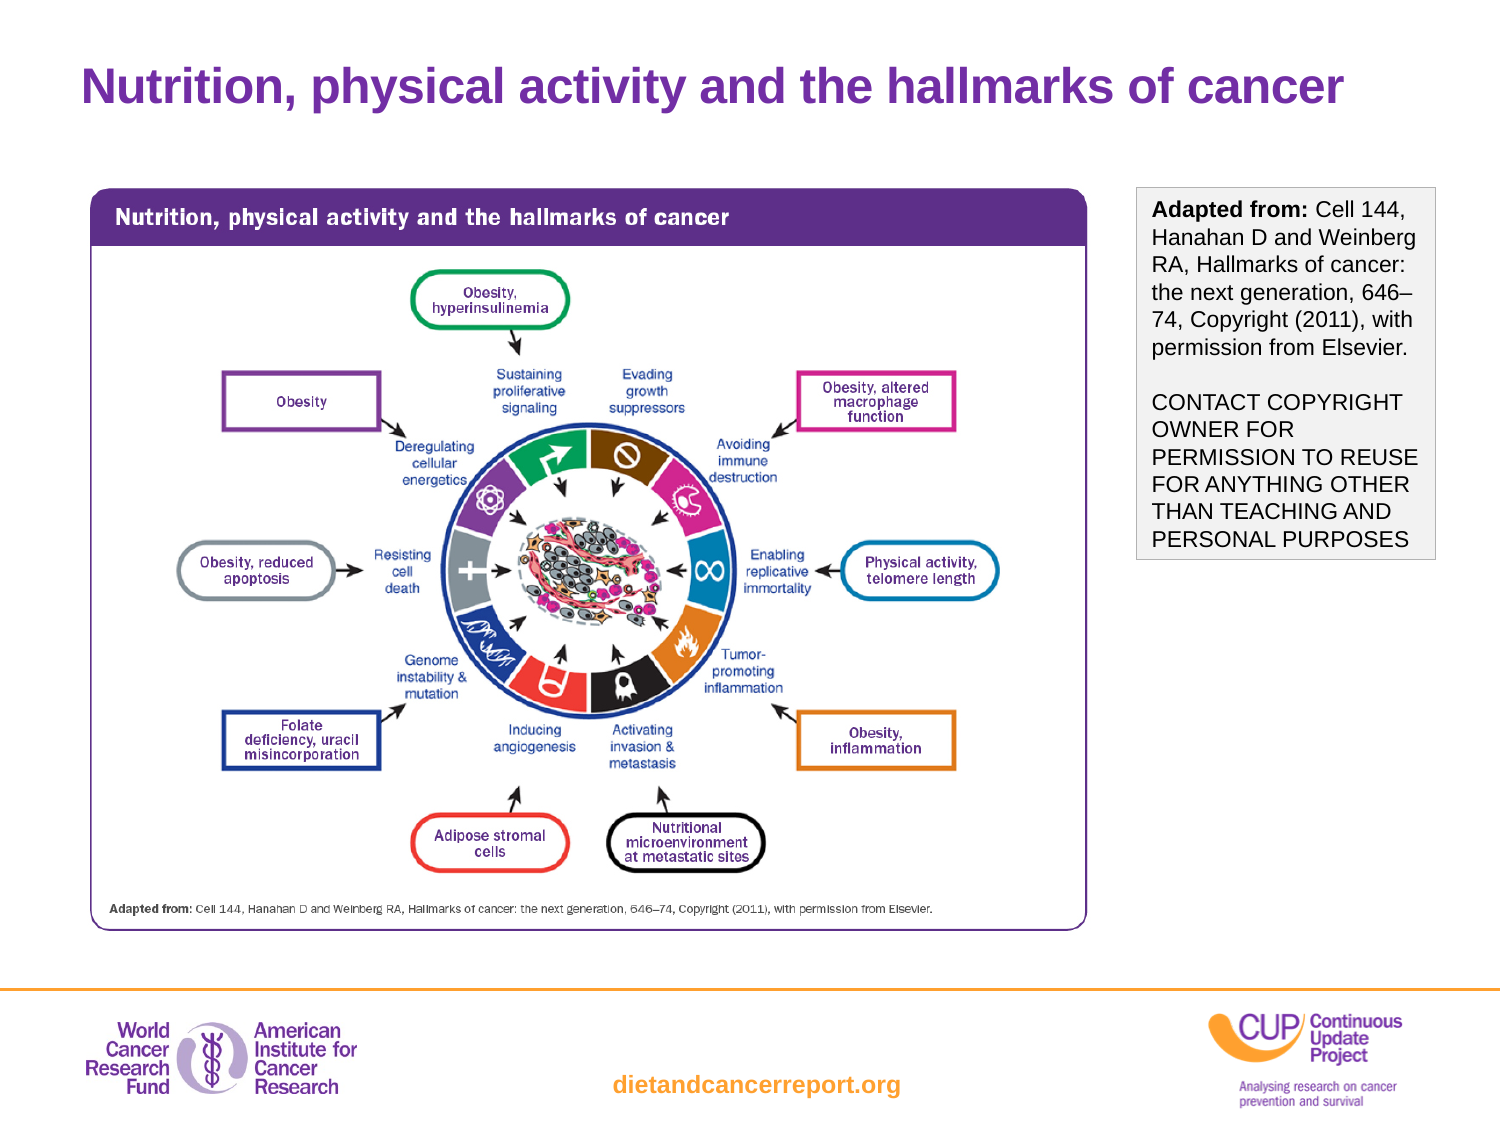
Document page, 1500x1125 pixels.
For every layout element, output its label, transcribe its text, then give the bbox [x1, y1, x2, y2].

picture [38, 136, 1138, 982]
text_box Adapted from: Cell 144, Hanahan D and Weinberg RA, Hallmarks of cancer: the next generation, 646–74, Copyright (2011), with permission from Elsevier. CONTACT COPYRIGHT OWNER FOR PERMISSION TO REUSE FOR ANYTHING OTHER THAN TEACHING AND PERSONAL PURPOSES [1142, 187, 1436, 560]
list Nutrition, physical activity and the hallmarks of cancer [65, 49, 1436, 144]
picture [1207, 1013, 1403, 1109]
picture [86, 1022, 357, 1094]
